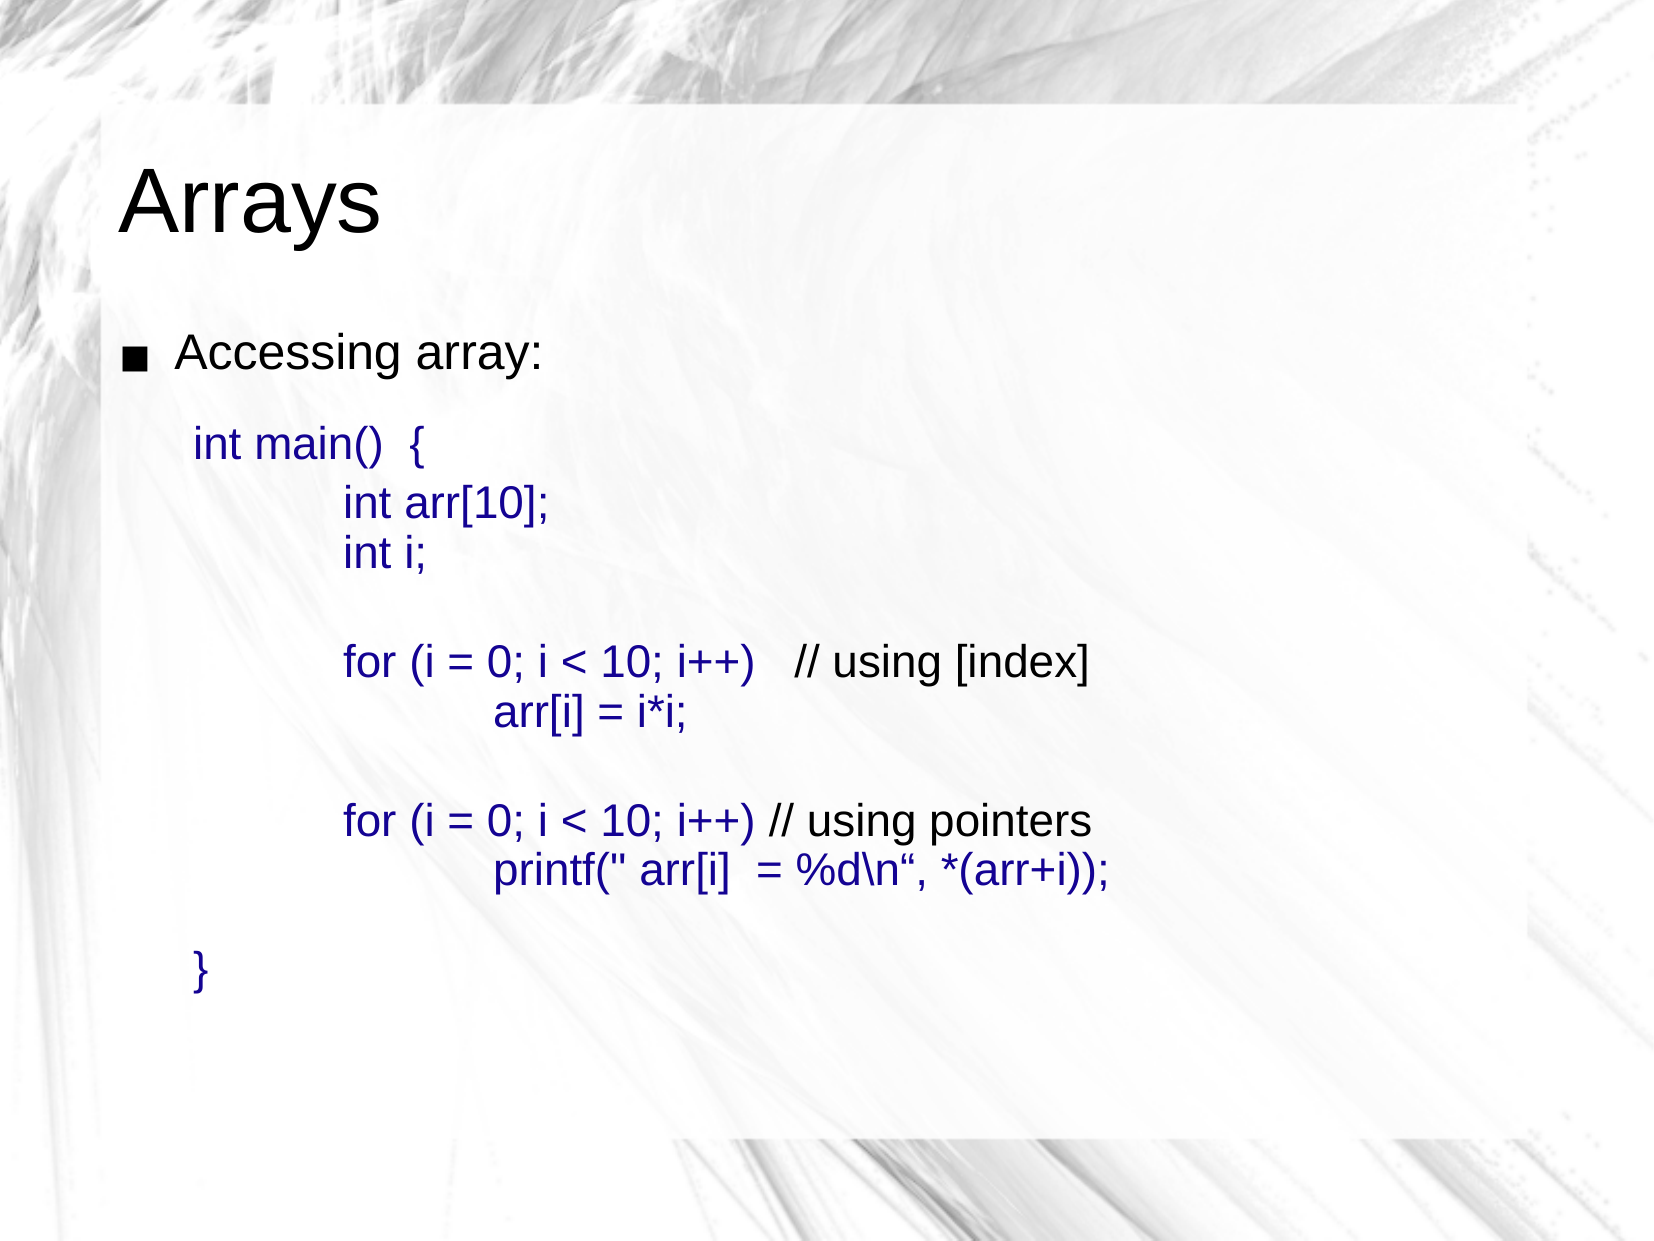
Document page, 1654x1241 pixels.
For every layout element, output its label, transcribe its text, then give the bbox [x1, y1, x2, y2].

picture [0, 0, 1654, 1241]
list Accessing array: int main() { int arr[10]; int i; for (i = 0; i < 10; i++) // using [index] arr[i] = i*i; for (i = 0; i < 10; i++) // using pointers printf(" arr[i] = %d\n“, *(arr+i)); } [118, 319, 1571, 1109]
title Arrays [118, 93, 1506, 299]
